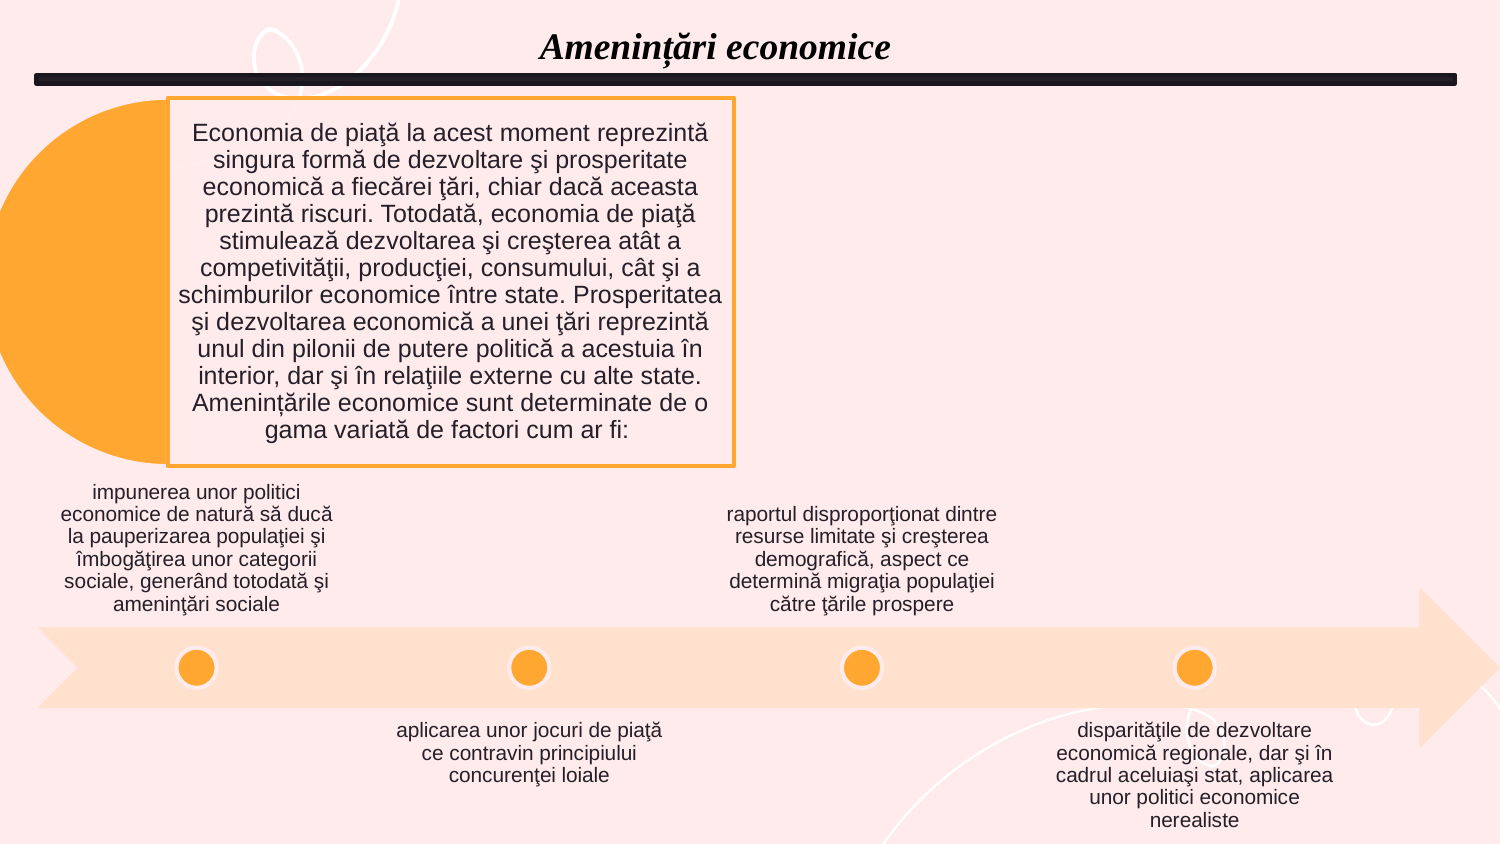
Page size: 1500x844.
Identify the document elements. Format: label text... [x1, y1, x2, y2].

text_box [34, 73, 1457, 86]
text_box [37, 465, 1500, 844]
text_box Amenințări economice [525, 14, 1163, 75]
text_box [0, 97, 734, 467]
